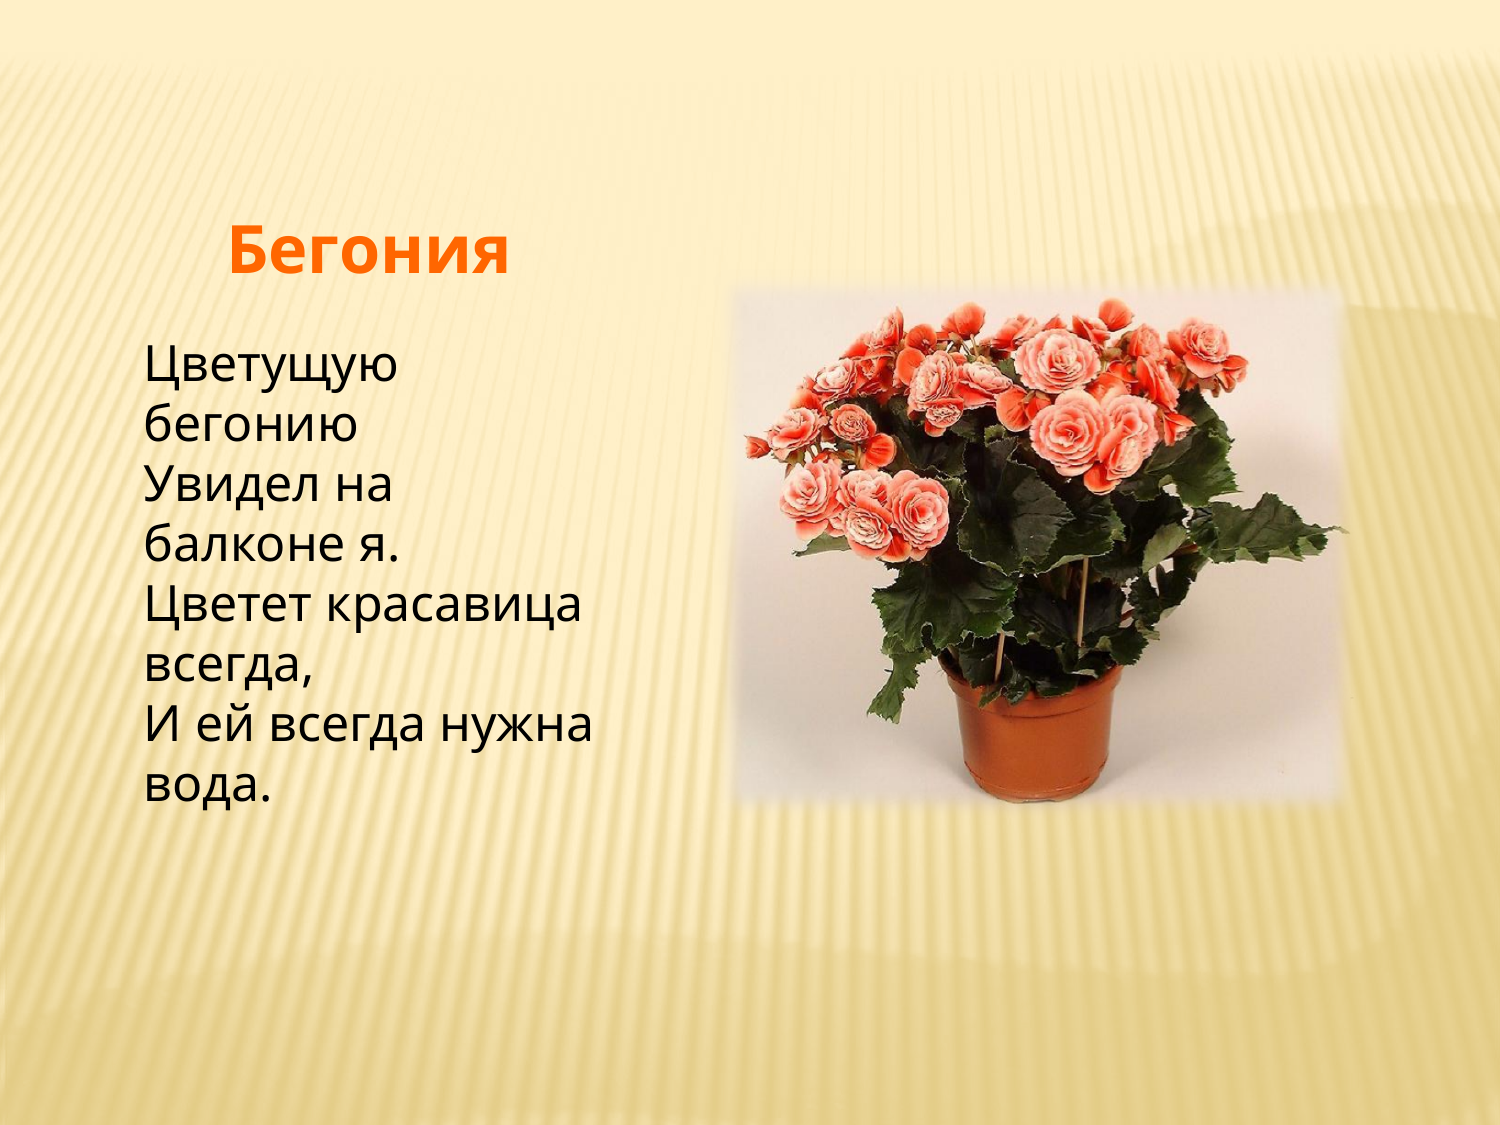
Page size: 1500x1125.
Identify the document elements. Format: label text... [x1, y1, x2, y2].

text_box Бегония Цветущую бегонию Увидел на балконе я. Цветет красавица всегда, И ей всегда нужна вода. [128, 199, 610, 864]
picture [714, 269, 1360, 821]
